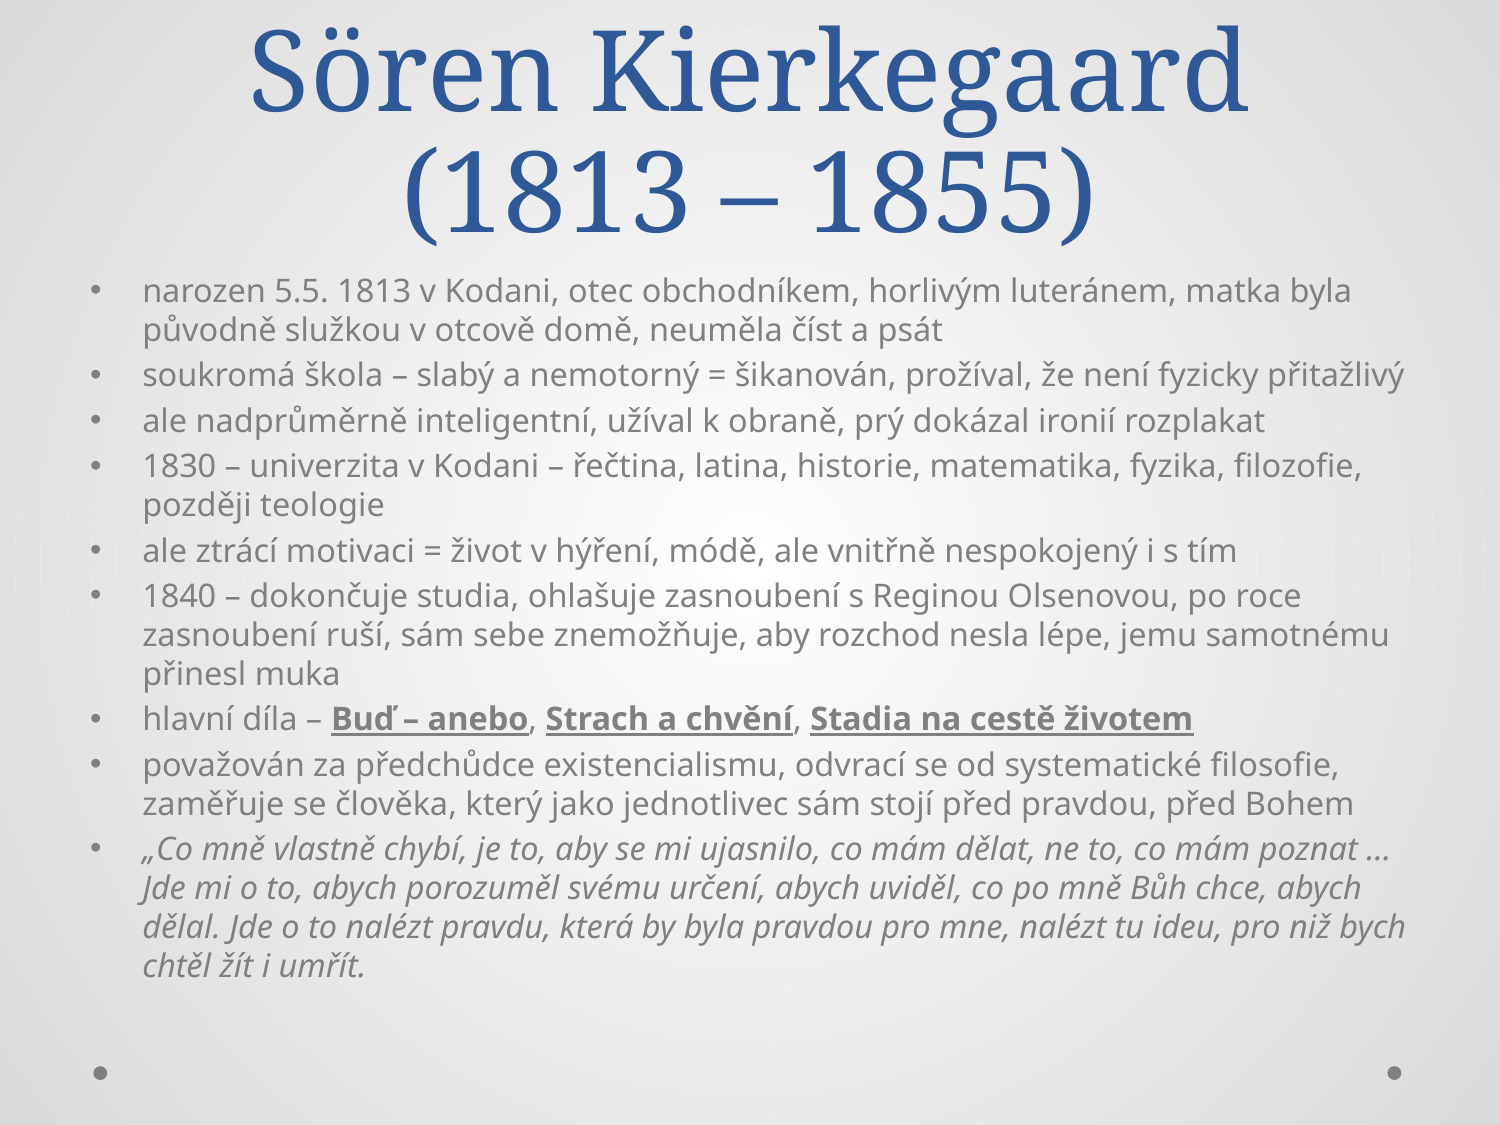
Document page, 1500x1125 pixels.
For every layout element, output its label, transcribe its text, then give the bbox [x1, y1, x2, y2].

list narozen 5.5. 1813 v Kodani, otec obchodníkem, horlivým luteránem, matka byla původně služkou v otcově domě, neuměla číst a psát soukromá škola – slabý a nemotorný = šikanován, prožíval, že není fyzicky přitažlivý ale nadprůměrně inteligentní, užíval k obraně, prý dokázal ironií rozplakat 1830 – univerzita v Kodani – řečtina, latina, historie, matematika, fyzika, filozofie, později teologie ale ztrácí motivaci = život v hýření, módě, ale vnitřně nespokojený i s tím 1840 – dokončuje studia, ohlašuje zasnoubení s Reginou Olsenovou, po roce zasnoubení ruší, sám sebe znemožňuje, aby rozchod nesla lépe, jemu samotnému přinesl muka hlavní díla – Buď – anebo, Strach a chvění, Stadia na cestě životem považován za předchůdce existencialismu, odvrací se od systematické filosofie, zaměřuje se člověka, který jako jednotlivec sám stojí před pravdou, před Bohem „Co mně vlastně chybí, je to, aby se mi ujasnilo, co mám dělat, ne to, co mám poznat … Jde mi o to, abych porozuměl svému určení, abych uviděl, co po mně Bůh chce, abych dělal. Jde o to nalézt pravdu, která by byla pravdou pro mne, nalézt tu ideu, pro niž bych chtěl žít i umřít. [75, 262, 1425, 1005]
title Sören Kierkegaard (1813 – 1855) [75, 0, 1425, 262]
